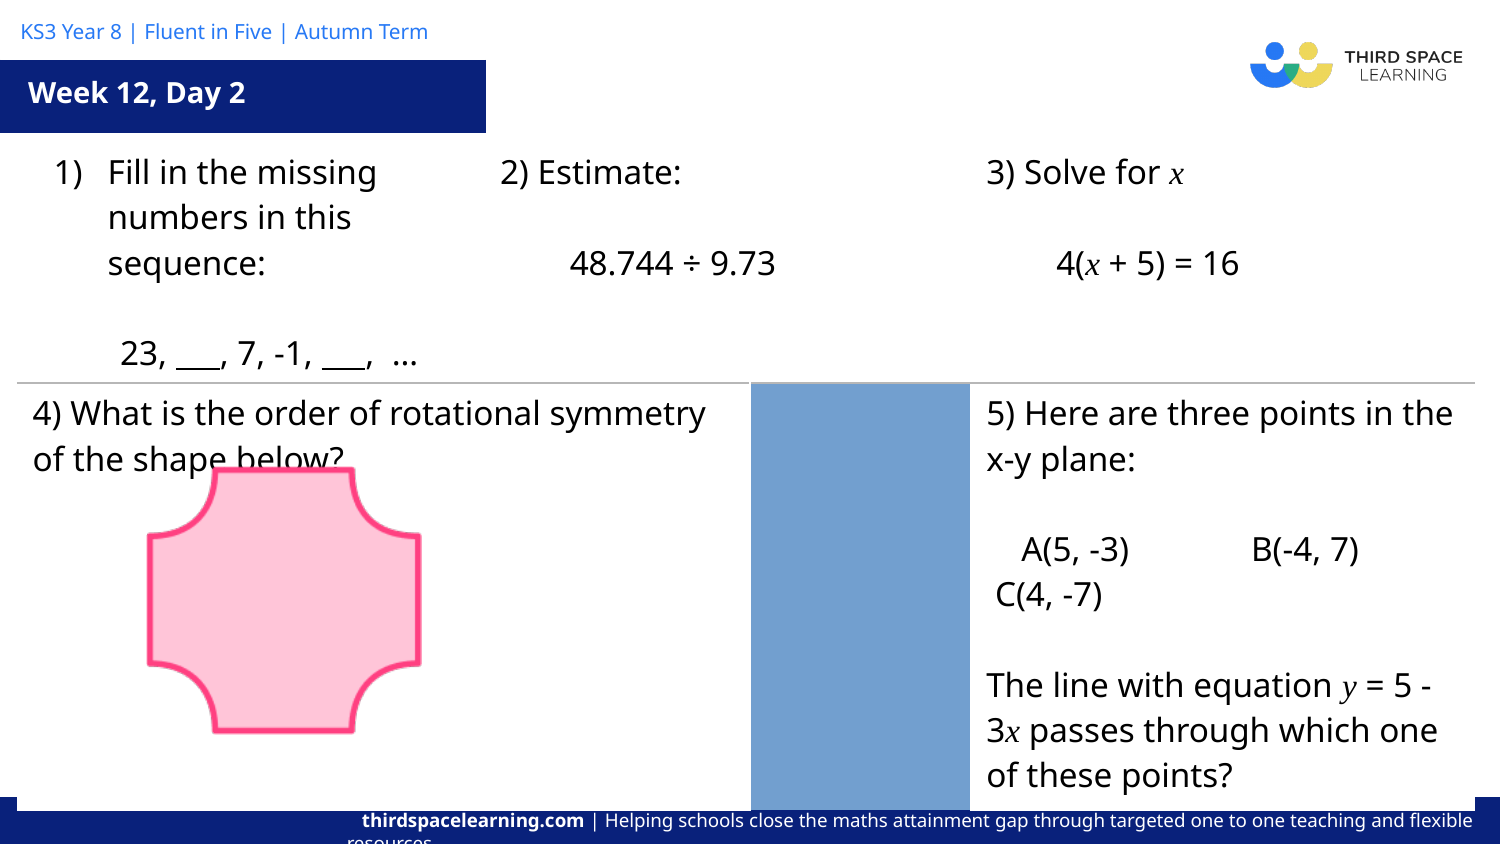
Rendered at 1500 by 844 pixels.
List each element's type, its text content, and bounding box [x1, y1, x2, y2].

table_header Fill in the missing numbers in this sequence: 23, , 7, -1, , … [19, 142, 484, 382]
picture [146, 466, 422, 736]
table_cell 4) What is the order of rotational symmetry of the shape below? [19, 384, 749, 809]
table_cell 5) Here are three points in the x-y plane: A(5, -3) B(-4, 7) C(4, -7) The line with equation y = 5 - 3x passes through which one of these points? [972, 384, 1474, 809]
table_header 3) Solve for x 4(x + 5) = 16 [972, 142, 1474, 382]
picture [1250, 33, 1465, 99]
table_header 2) Estimate: 48.744 ÷ 9.73 [486, 142, 970, 382]
text_box Week 12, Day 2 [13, 59, 383, 125]
